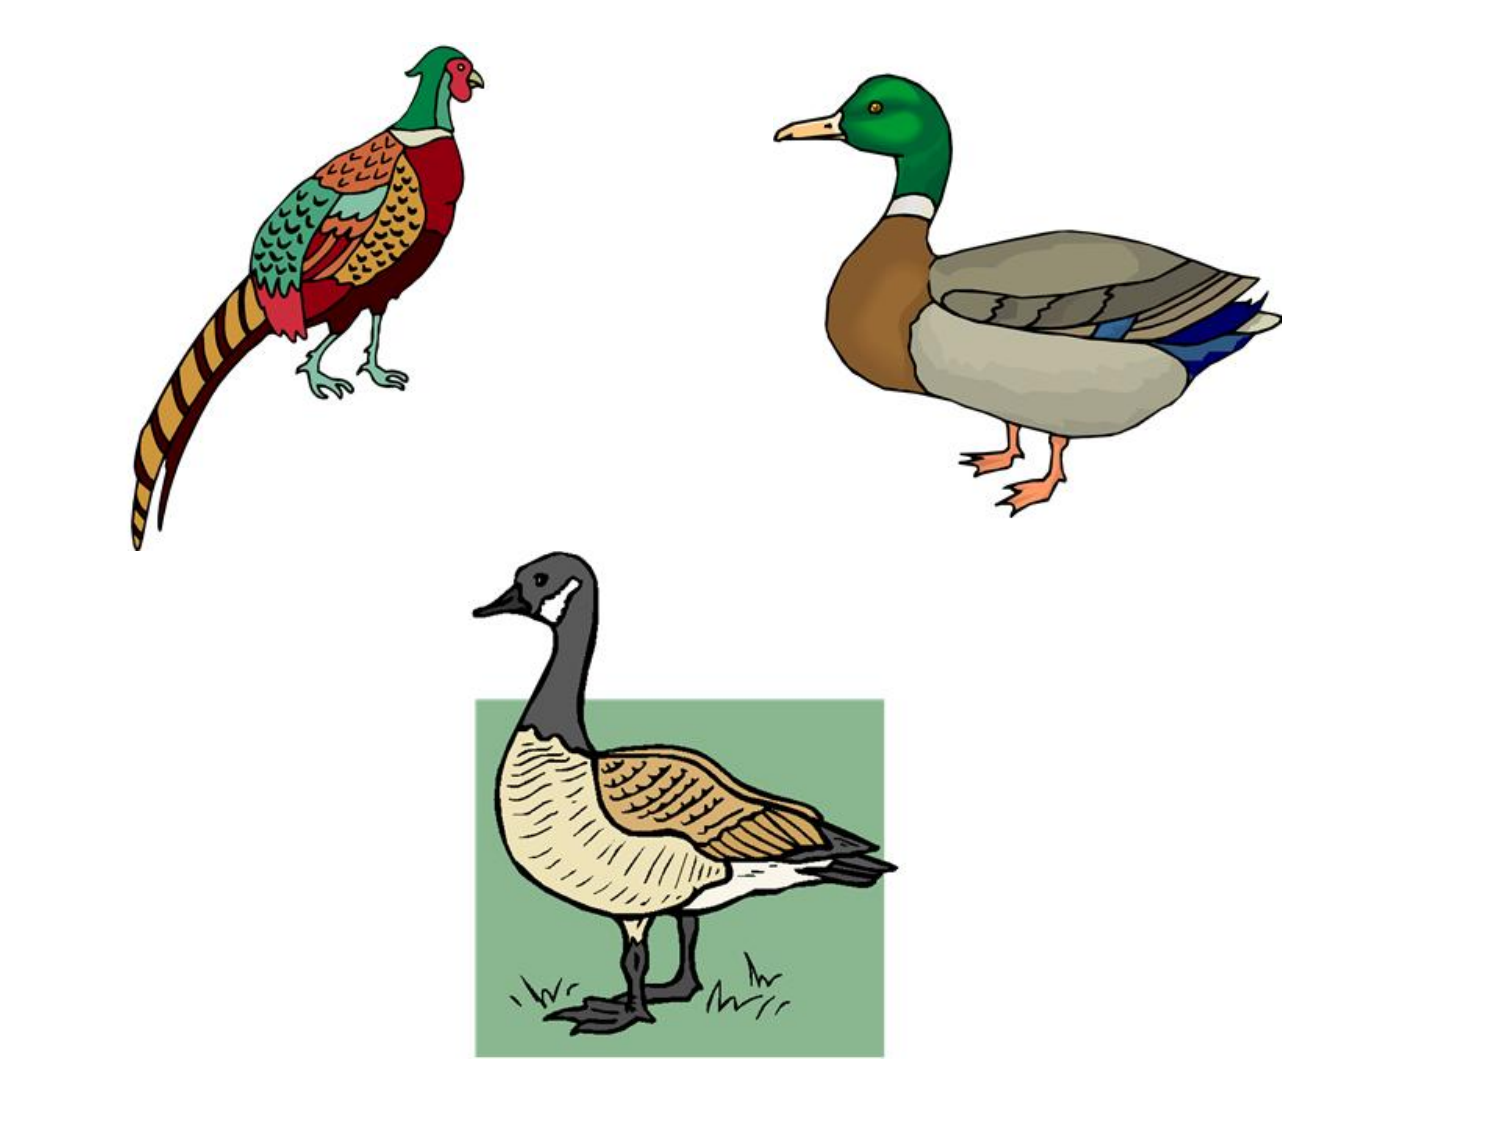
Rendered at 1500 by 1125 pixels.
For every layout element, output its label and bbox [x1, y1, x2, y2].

picture [52, 42, 1282, 1059]
